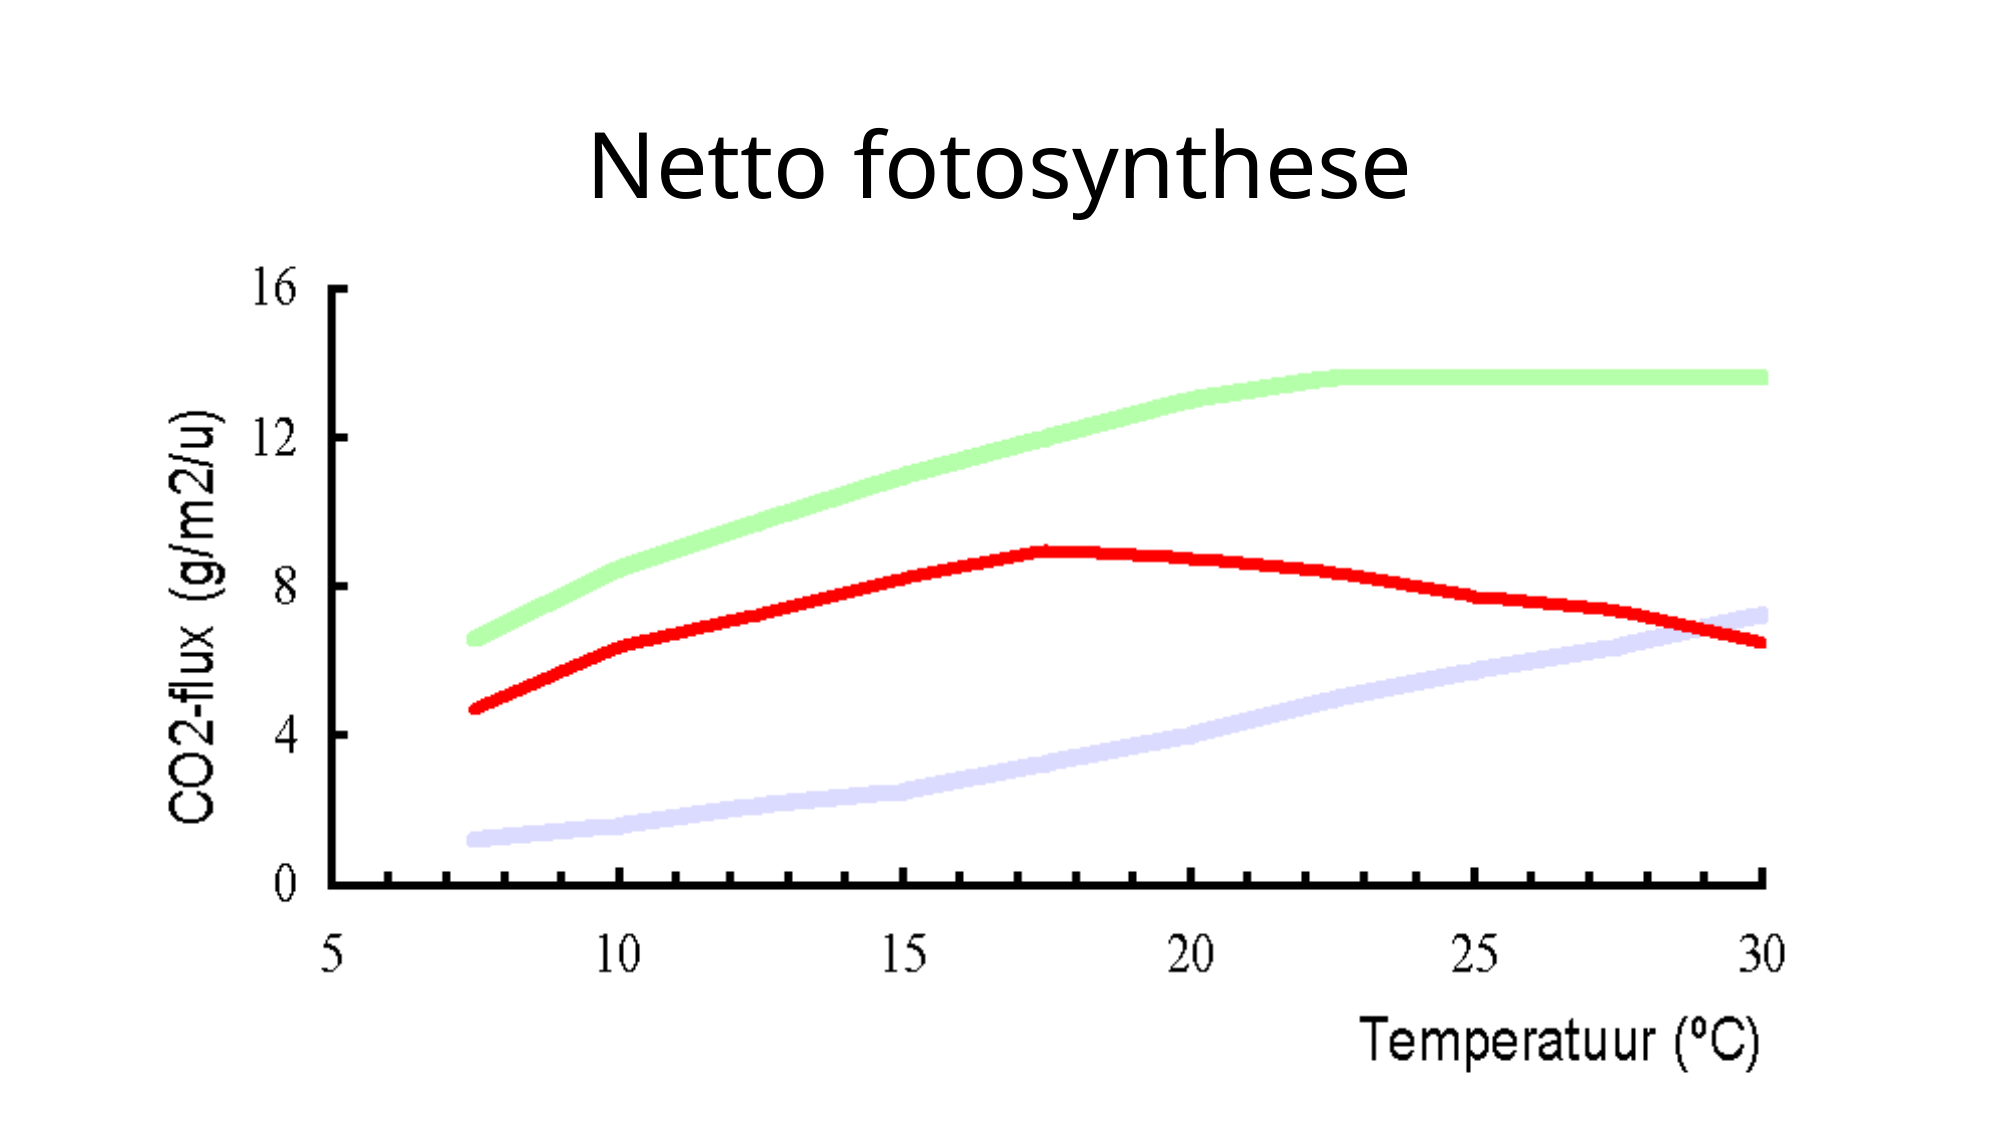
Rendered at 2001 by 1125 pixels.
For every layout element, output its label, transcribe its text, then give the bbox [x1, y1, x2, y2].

title Netto fotosynthese [137, 59, 1863, 278]
picture [137, 231, 1807, 1093]
